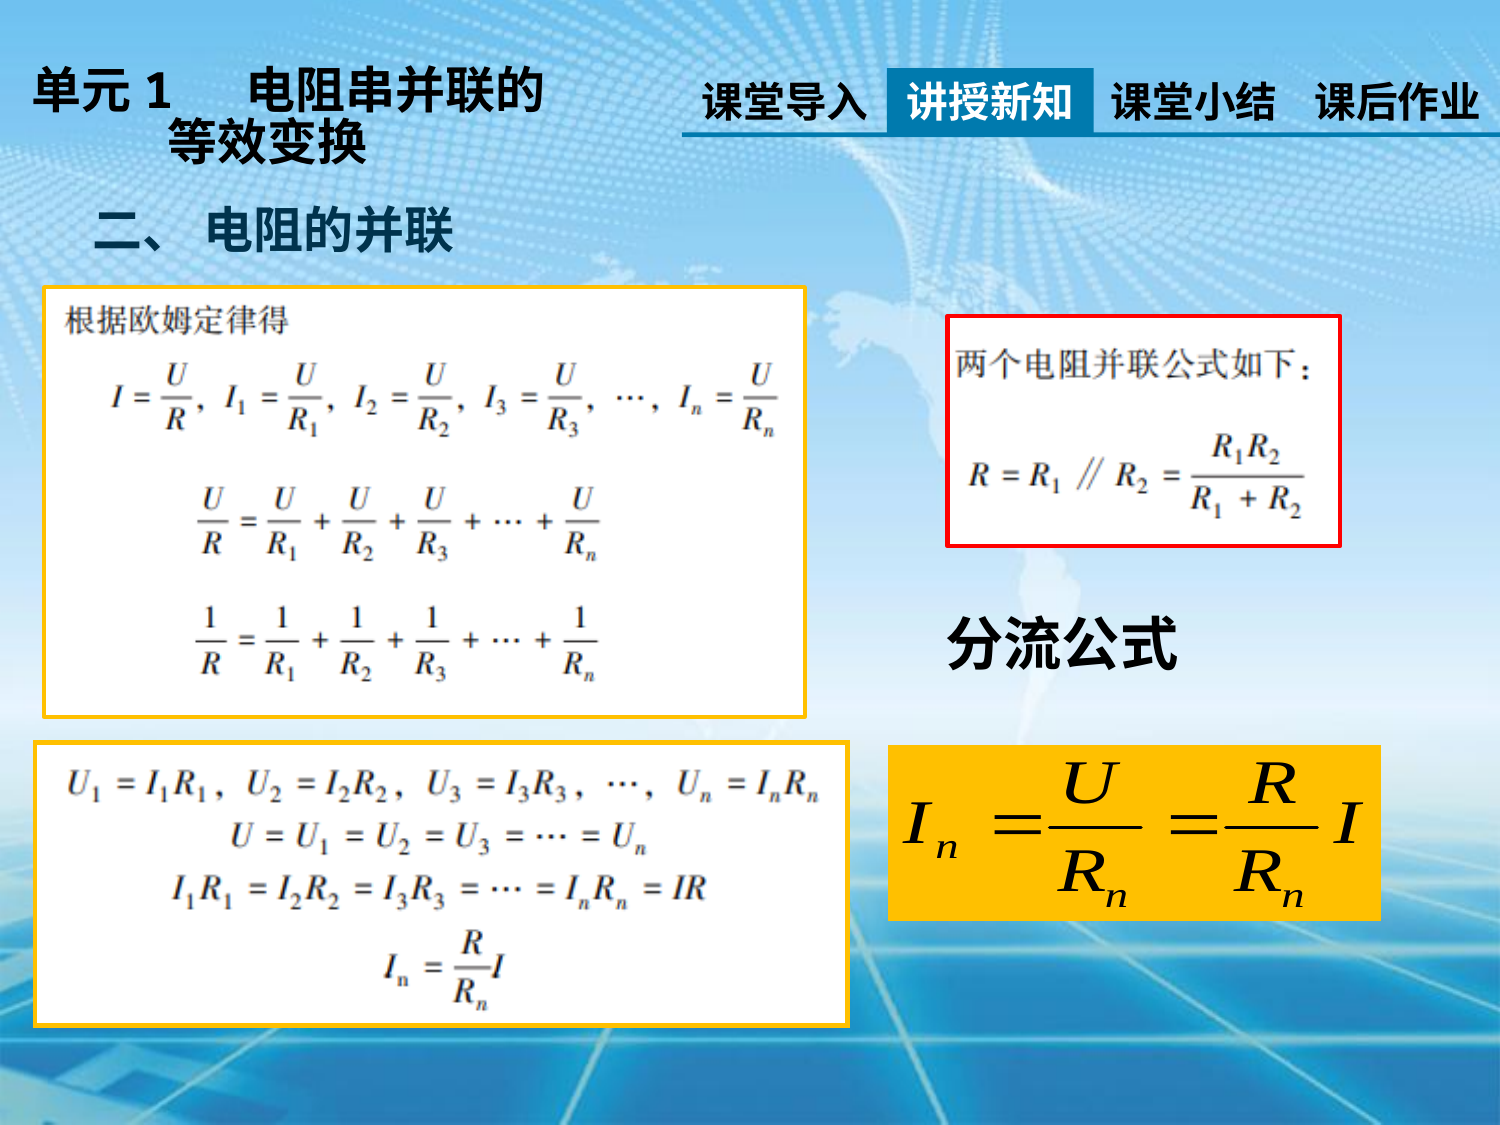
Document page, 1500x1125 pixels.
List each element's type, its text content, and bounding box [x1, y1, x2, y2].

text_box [46, 289, 803, 715]
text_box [888, 744, 1381, 921]
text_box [949, 318, 1338, 544]
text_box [16, 59, 1500, 180]
text_box 分流公式 [930, 600, 1294, 685]
text_box 二、 电阻的并联 [19, 180, 528, 289]
picture [0, 0, 1500, 1125]
